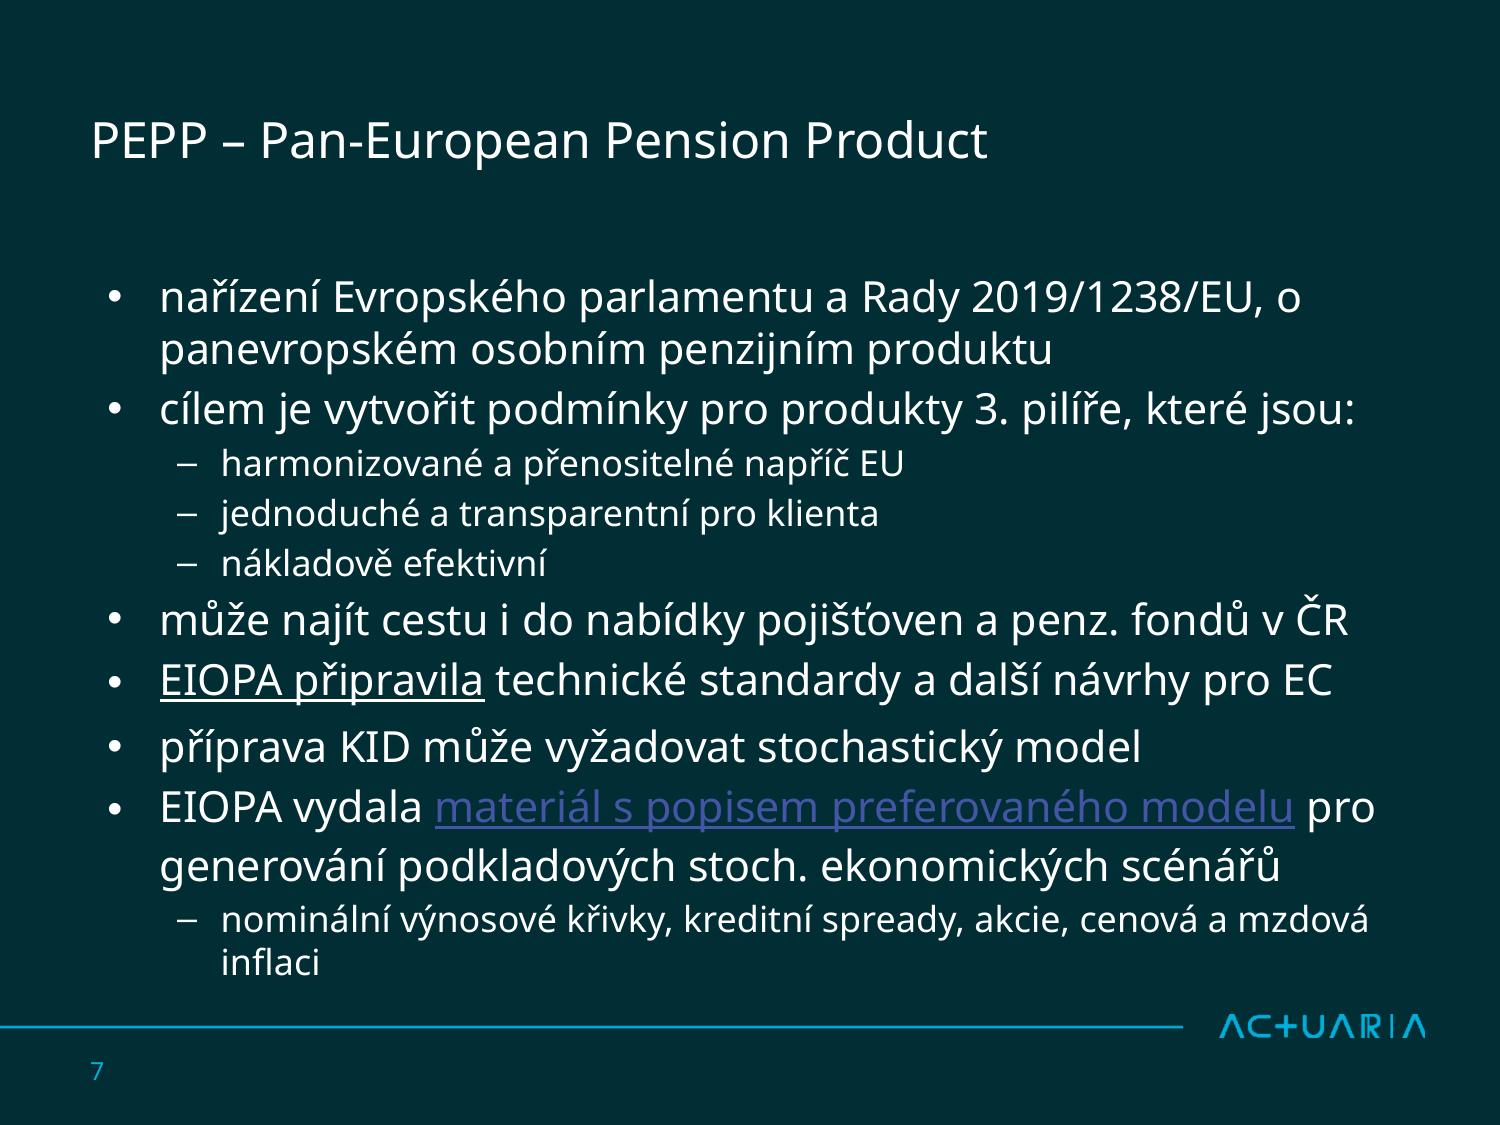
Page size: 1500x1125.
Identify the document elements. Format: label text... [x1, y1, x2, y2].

slide_number 7 [75, 1042, 425, 1103]
list nařízení Evropského parlamentu a Rady 2019/1238/EU, o panevropském osobním penzijním produktu cílem je vytvořit podmínky pro produkty 3. pilíře, které jsou: harmonizované a přenositelné napříč EU jednoduché a transparentní pro klienta nákladově efektivní může najít cestu i do nabídky pojišťoven a penz. fondů v ČR EIOPA připravila technické standardy a další návrhy pro EC příprava KID může vyžadovat stochastický model EIOPA vydala materiál s popisem preferovaného modelu pro generování podkladových stoch. ekonomických scénářů nominální výnosové křivky, kreditní spready, akcie, cenová a mzdová inflaci [92, 262, 1425, 1005]
title PEPP – Pan-European Pension Product [75, 45, 1425, 233]
